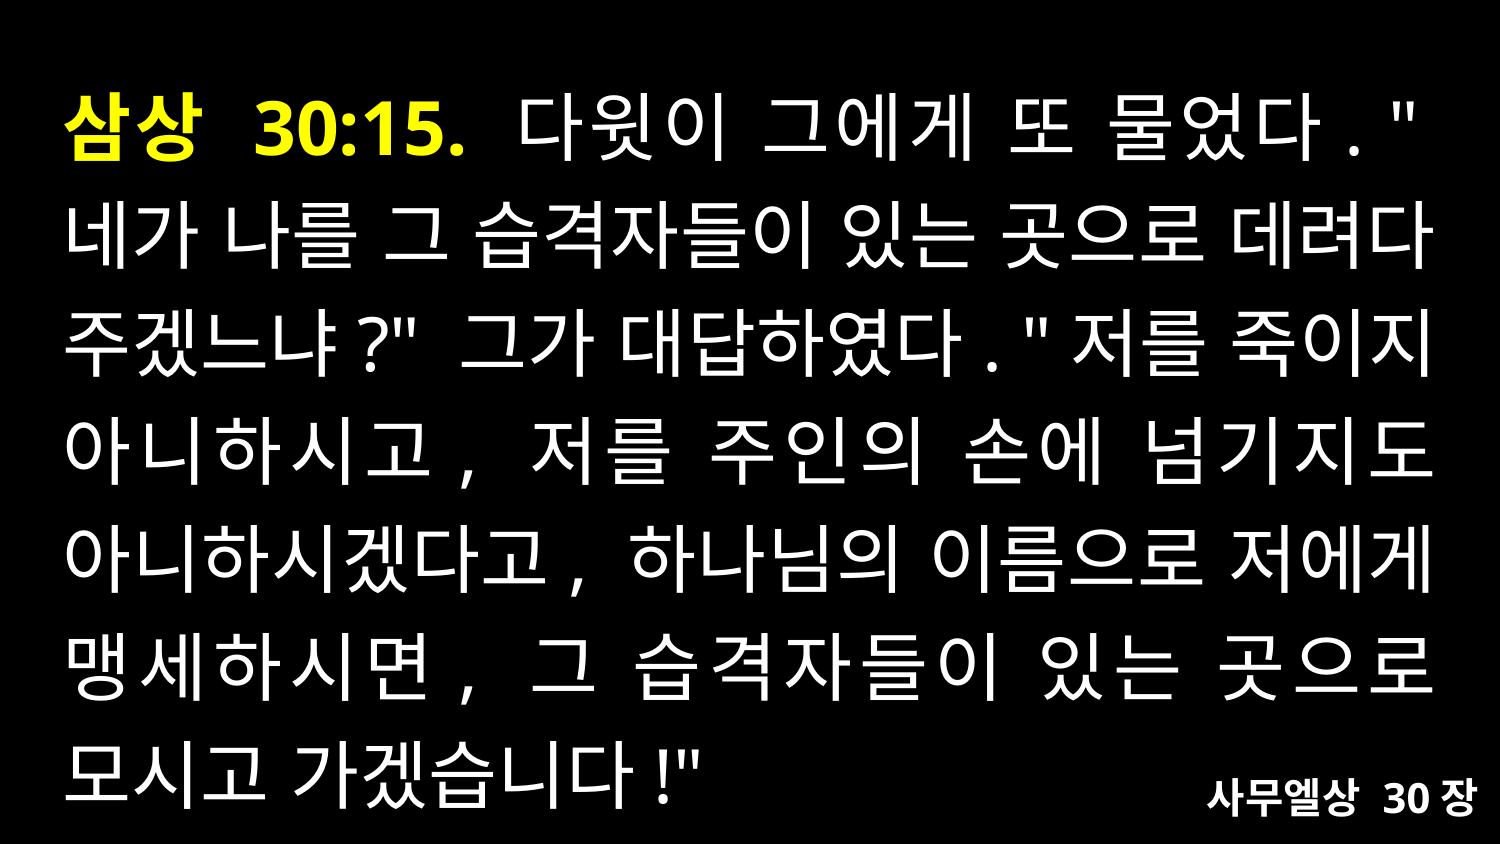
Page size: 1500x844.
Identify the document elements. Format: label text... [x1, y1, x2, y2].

subtitle 사무엘상 30장 [916, 770, 1500, 844]
title 삼상 30:15. 다윗이 그에게 또 물었다. "네가 나를 그 습격자들이 있는 곳으로 데려다 주겠느냐?" 그가 대답하였다. "저를 죽이지 아니하시고, 저를 주인의 손에 넘기지도 아니하시겠다고, 하나님의 이름으로 저에게 맹세하시면, 그 습격자들이 있는 곳으로 모시고 가겠습니다!" [0, 0, 1500, 844]
